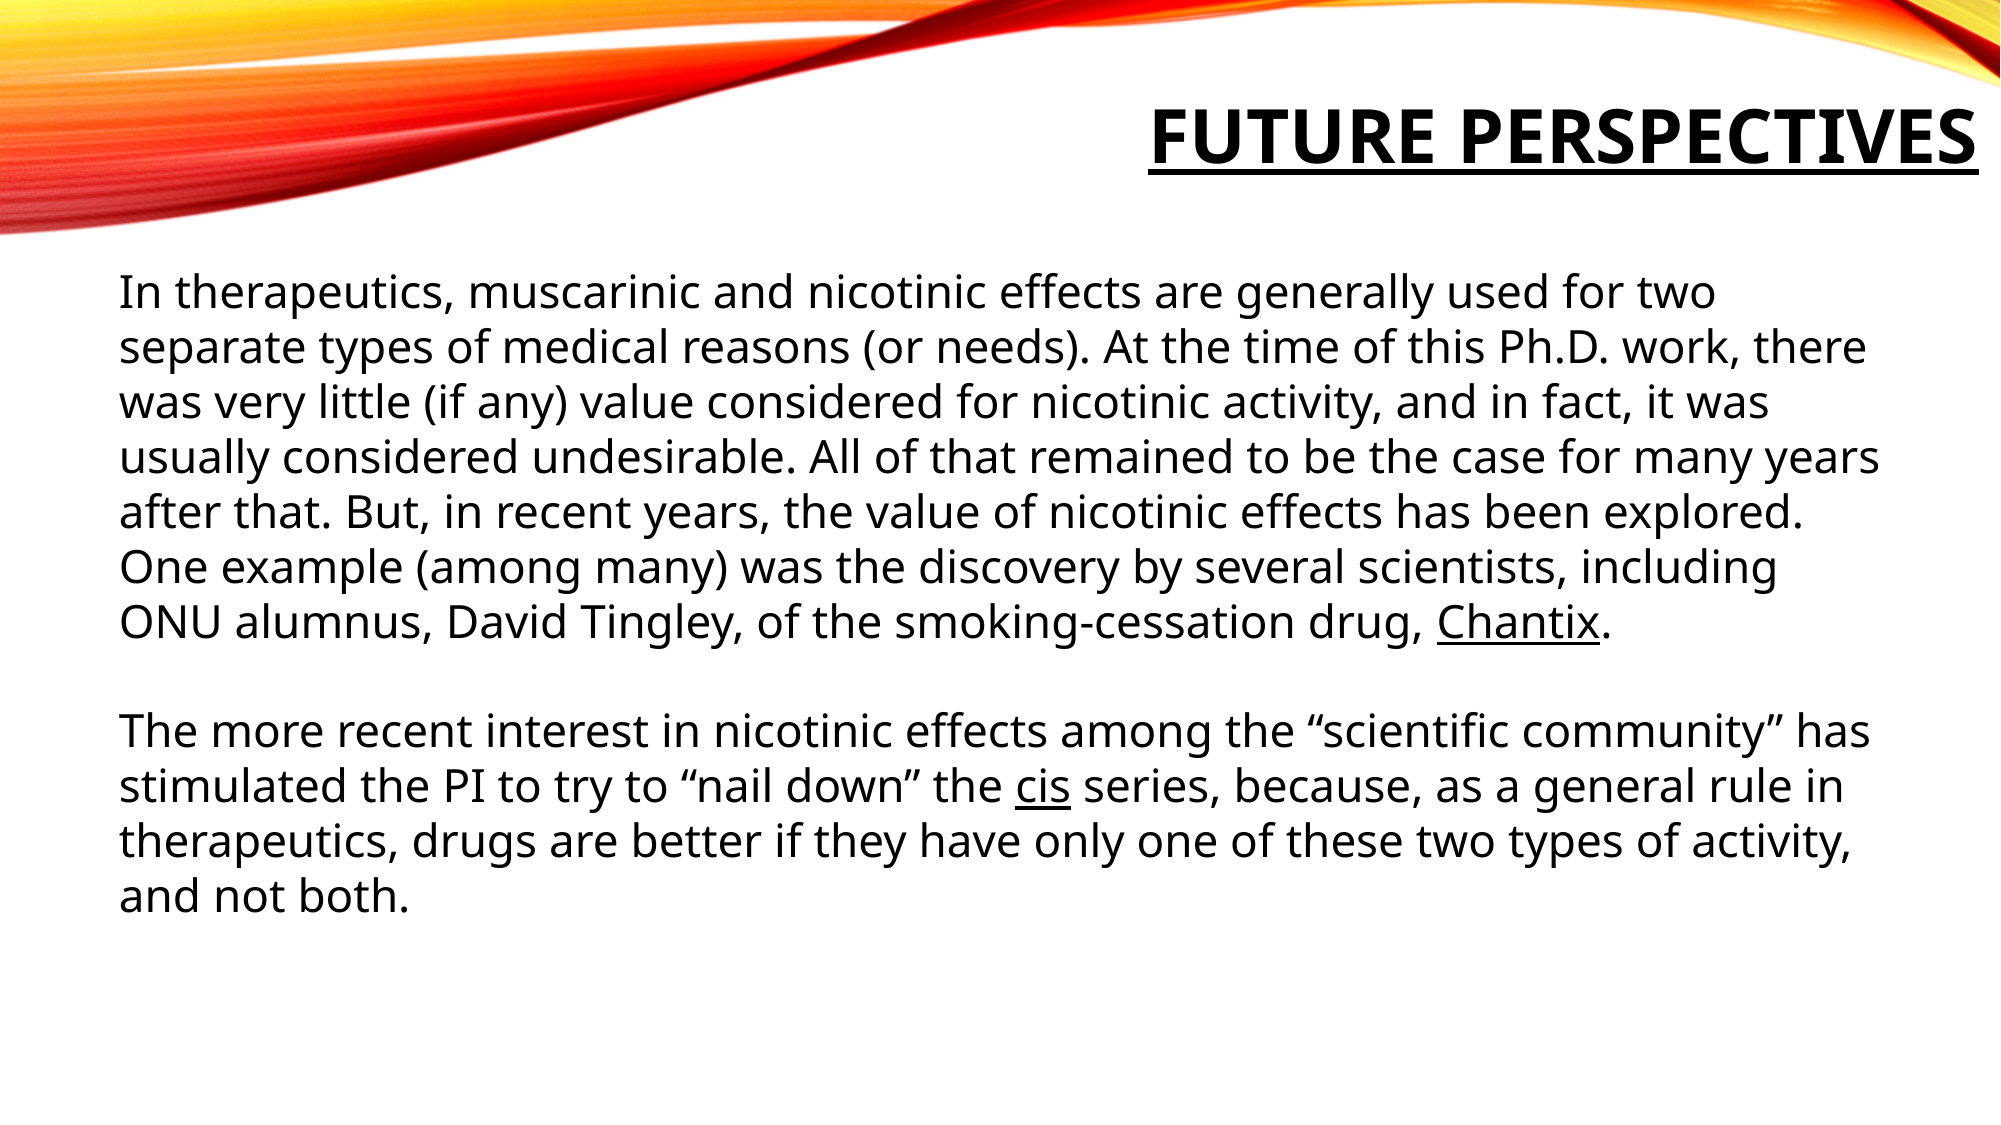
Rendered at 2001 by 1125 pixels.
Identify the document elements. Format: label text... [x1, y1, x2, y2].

text_box FUTURE PERSPECTIVES [406, 91, 1994, 304]
text_box In therapeutics, muscarinic and nicotinic effects are generally used for two separate types of medical reasons (or needs). At the time of this Ph.D. work, there was very little (if any) value considered for nicotinic activity, and in fact, it was usually considered undesirable. All of that remained to be the case for many years after that. But, in recent years, the value of nicotinic effects has been explored. One example (among many) was the discovery by several scientists, including ONU alumnus, David Tingley, of the smoking-cessation drug, Chantix. The more recent interest in nicotinic effects among the “scientific community” has stimulated the PI to try to “nail down” the cis series, because, as a general rule in therapeutics, drugs are better if they have only one of these two types of activity, and not both. [104, 254, 1900, 1040]
picture [0, 0, 2000, 237]
